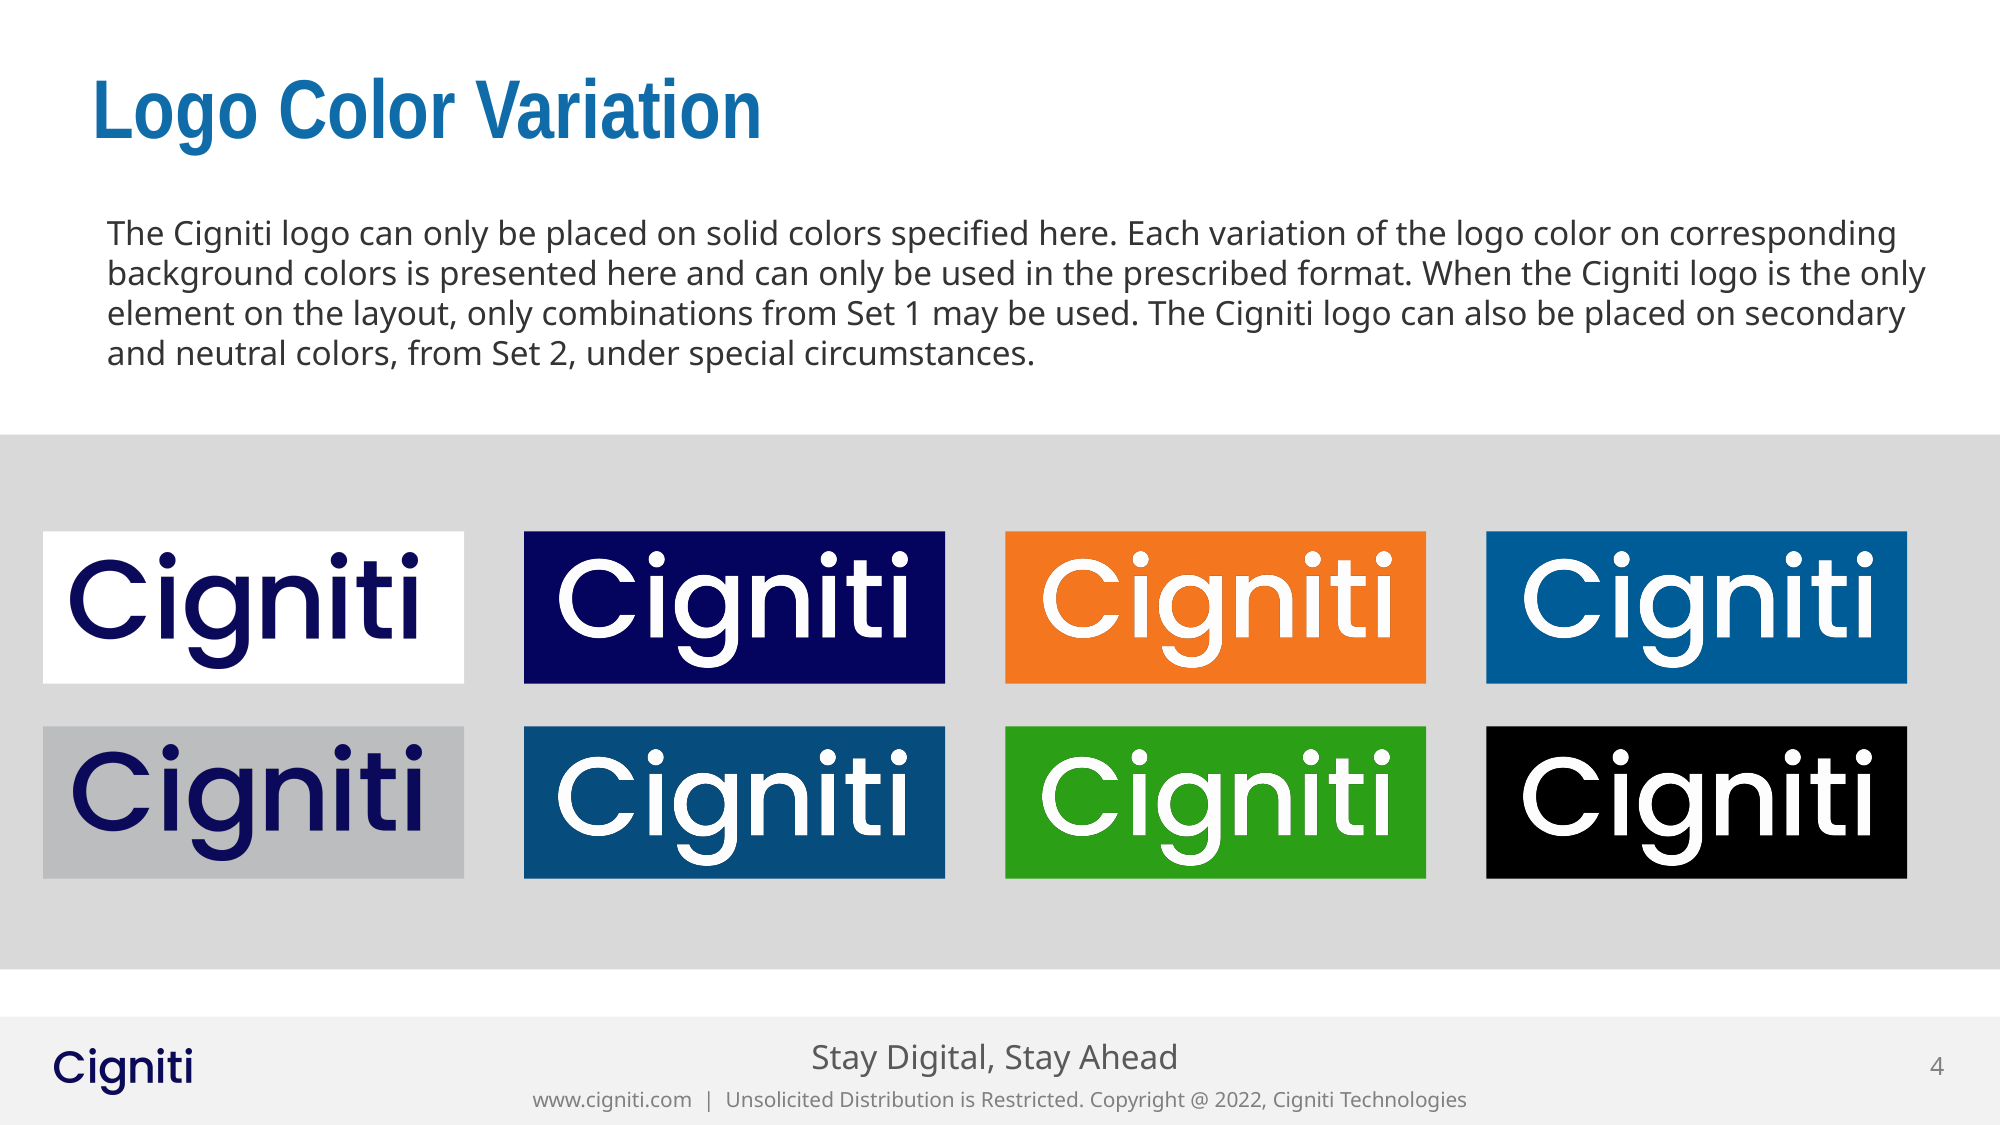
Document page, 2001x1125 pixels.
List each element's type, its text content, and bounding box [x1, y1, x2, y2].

text_box [42, 725, 465, 880]
picture [1043, 551, 1392, 668]
picture [1042, 749, 1390, 866]
picture [54, 1048, 192, 1095]
picture [1524, 551, 1873, 668]
picture [73, 744, 422, 861]
picture [70, 552, 418, 670]
text_box [1485, 530, 1908, 685]
text_box Logo Color Variation [92, 52, 2000, 155]
text_box [1485, 725, 1908, 880]
picture [559, 551, 908, 668]
picture [558, 749, 907, 866]
text_box [0, 434, 2000, 970]
text_box The Cigniti logo can only be placed on solid colors specified here. Each variation of the logo color on corresponding background colors is presented here and can only be used in the prescribed format. When the Cigniti logo is the only element on the layout, only combinations from Set 1 may be used. The Cigniti logo can also be placed on secondary and neutral colors, from Set 2, under special circumstances. [92, 205, 1950, 380]
text_box [42, 530, 465, 685]
text_box [1004, 725, 1427, 880]
text_box [523, 725, 946, 880]
text_box [1004, 530, 1427, 685]
picture [1523, 749, 1872, 866]
text_box [523, 530, 946, 685]
